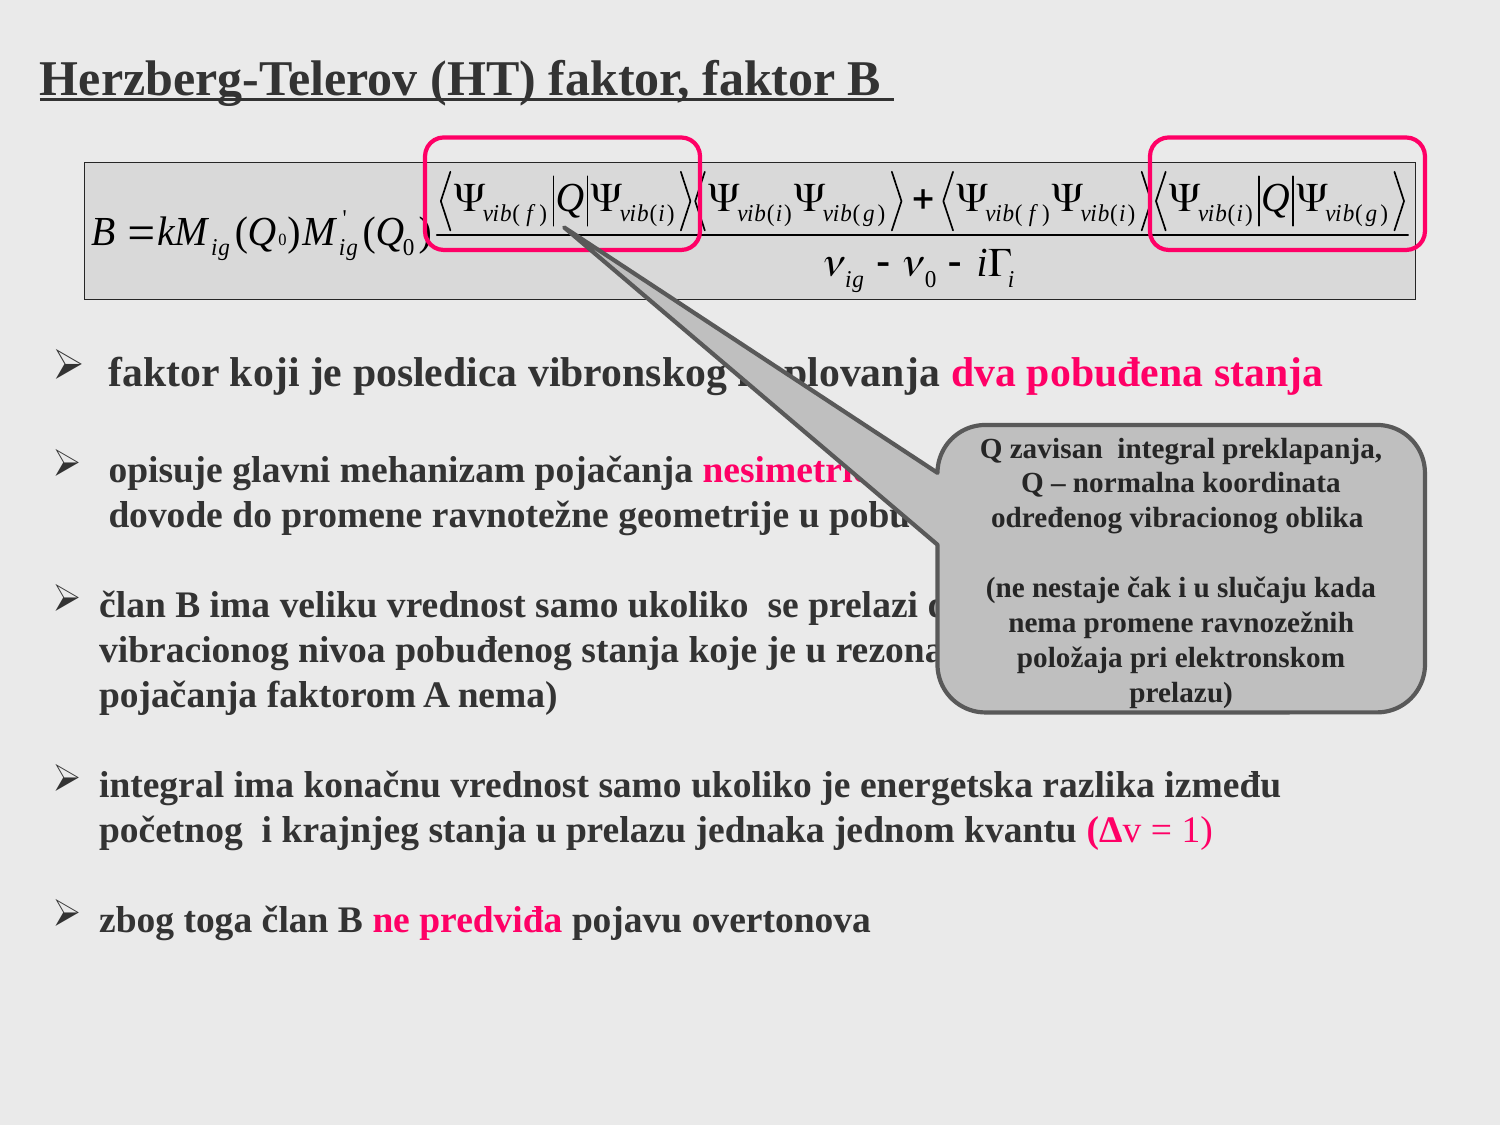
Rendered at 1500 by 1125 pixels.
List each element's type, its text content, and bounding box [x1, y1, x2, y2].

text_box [83, 162, 1417, 301]
list Herzberg-Telerov (HT) faktor, faktor B [24, 37, 1100, 780]
text_box [422, 135, 703, 160]
text_box faktor koji je posledica vibronskog kuplovanja dva pobuđena stanja opisuje glavni mehanizam pojačanja nesimetričnih vibracija (jer ove vibracije ne dovode do promene ravnotežne geometrije u pobuđenom stanju) član B ima veliku vrednost samo ukoliko se prelazi dešavaju sa nultog i prvog vibracionog nivoa pobuđenog stanja koje je u rezonanciji (takvih ograničenja kod pojačanja faktorom A nema) integral ima konačnu vrednost samo ukoliko je energetska razlika između početnog i krajnjeg stanja u prelazu jednaka jednom kvantu (Δv = 1) zbog toga član B ne predviđa pojavu overtonova [37, 337, 1463, 993]
text_box Q zavisan integral preklapanja, Q – normalna koordinata određenog vibracionog oblika (ne nestaje čak i u slučaju kada nema promene ravnozežnih položaja pri elektronskom prelazu) [655, 308, 1428, 715]
text_box [1147, 135, 1428, 246]
